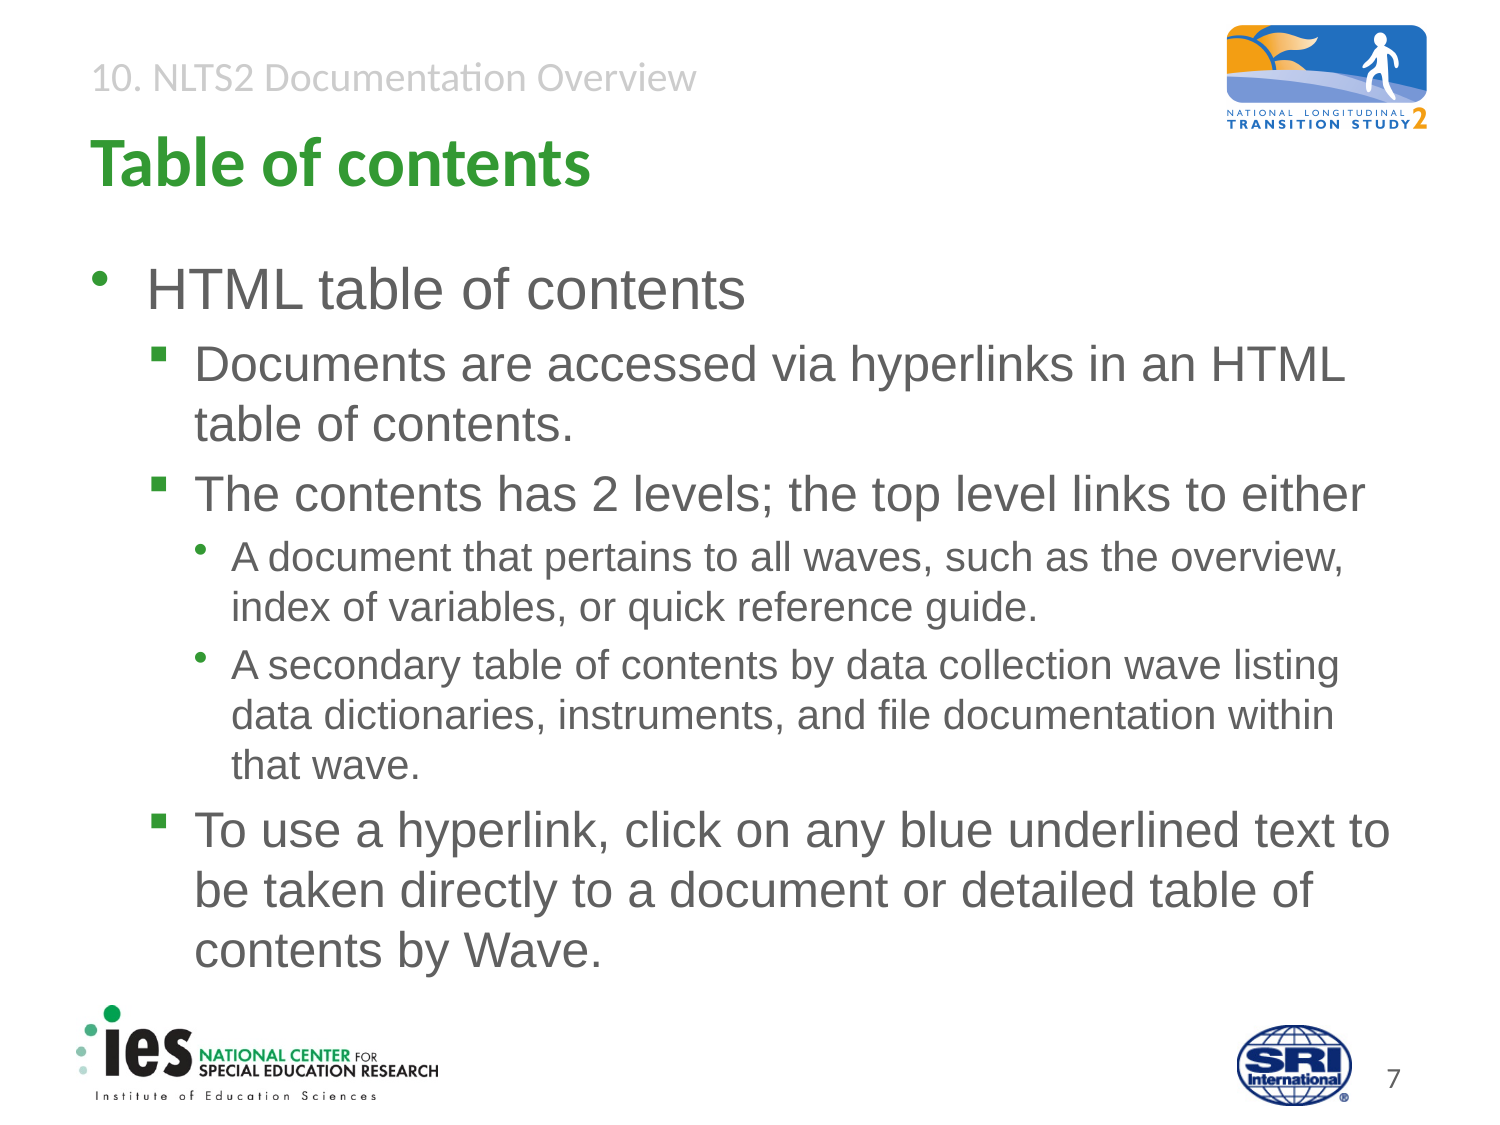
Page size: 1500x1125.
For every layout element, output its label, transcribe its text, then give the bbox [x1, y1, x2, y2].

list HTML table of contents Documents are accessed via hyperlinks in an HTML table of contents. The contents has 2 levels; the top level links to either A document that pertains to all waves, such as the overview, index of variables, or quick reference guide. A secondary table of contents by data collection wave listing data dictionaries, instruments, and file documentation within that wave. To use a hyperlink, click on any blue underlined text to be taken directly to a document or detailed table of contents by Wave. [74, 243, 1426, 987]
picture [1237, 1025, 1352, 1106]
title Table of contents [74, 90, 1426, 226]
slide_number 6 [1312, 1051, 1417, 1125]
picture [76, 1005, 438, 1100]
